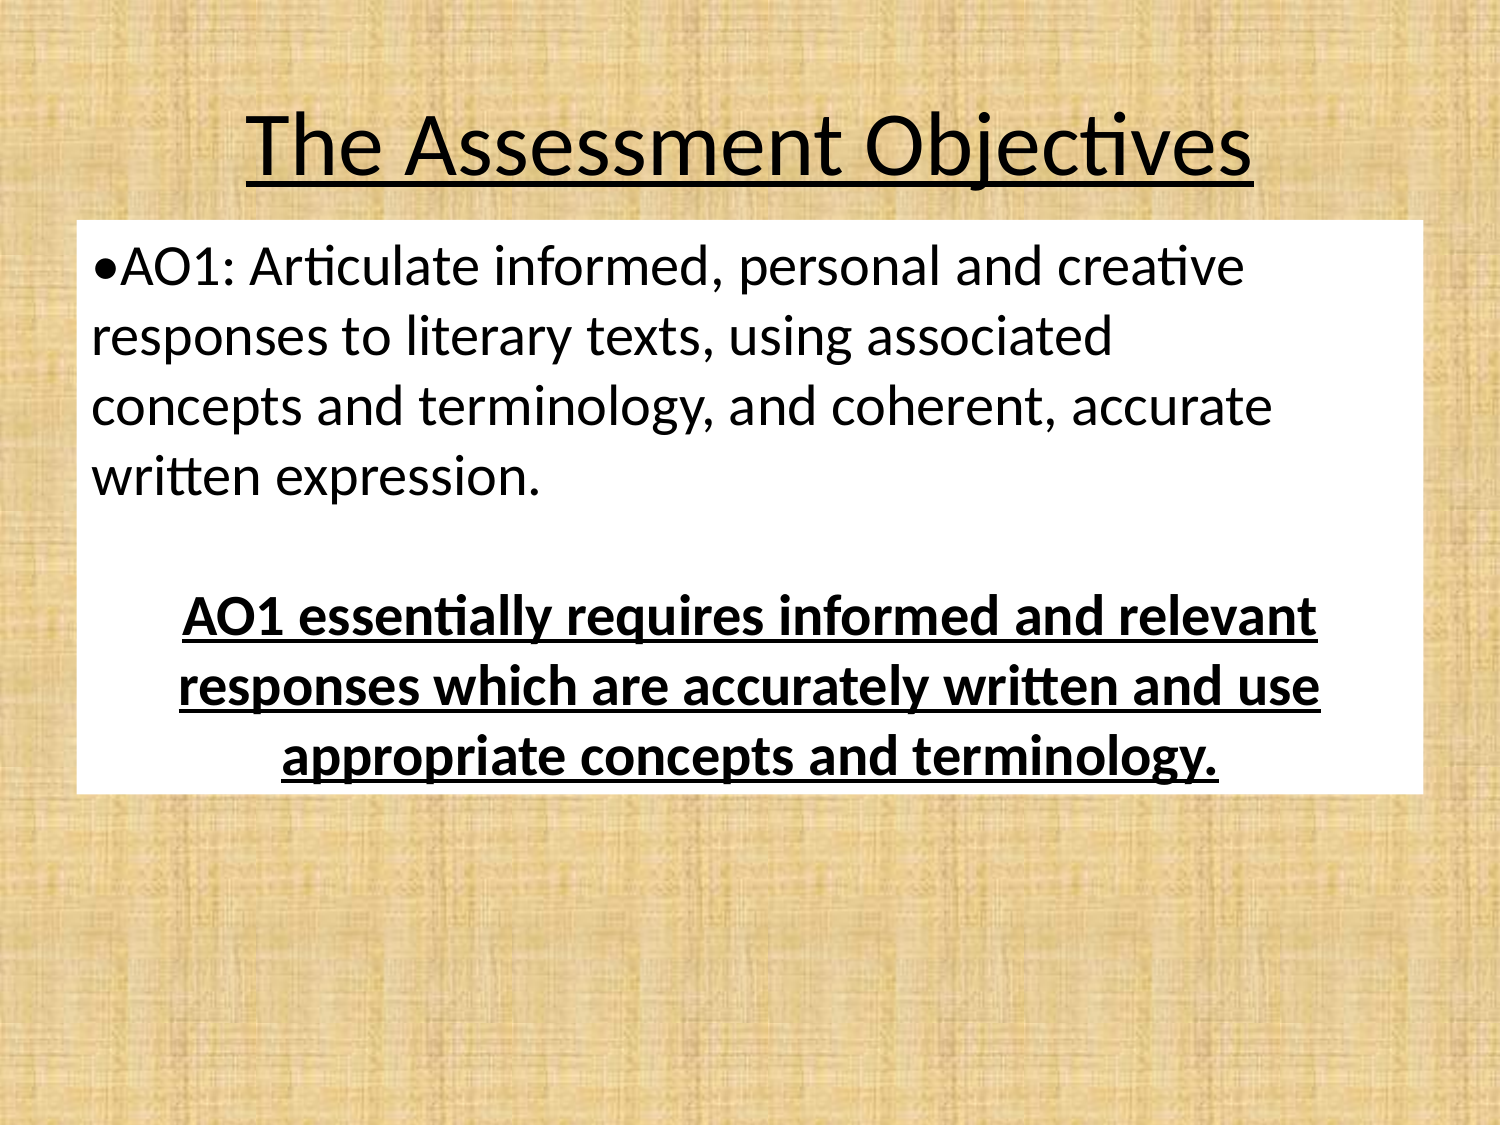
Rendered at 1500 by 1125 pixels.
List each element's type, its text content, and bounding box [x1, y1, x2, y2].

picture [0, 0, 1500, 1125]
text_box •AO1: Articulate informed, personal and creative responses to literary texts, using associated concepts and terminology, and coherent, accurate written expression. AO1 essentially requires informed and relevant responses which are accurately written and use appropriate concepts and terminology. [76, 219, 1424, 795]
title The Assessment Objectives [75, 45, 1425, 233]
